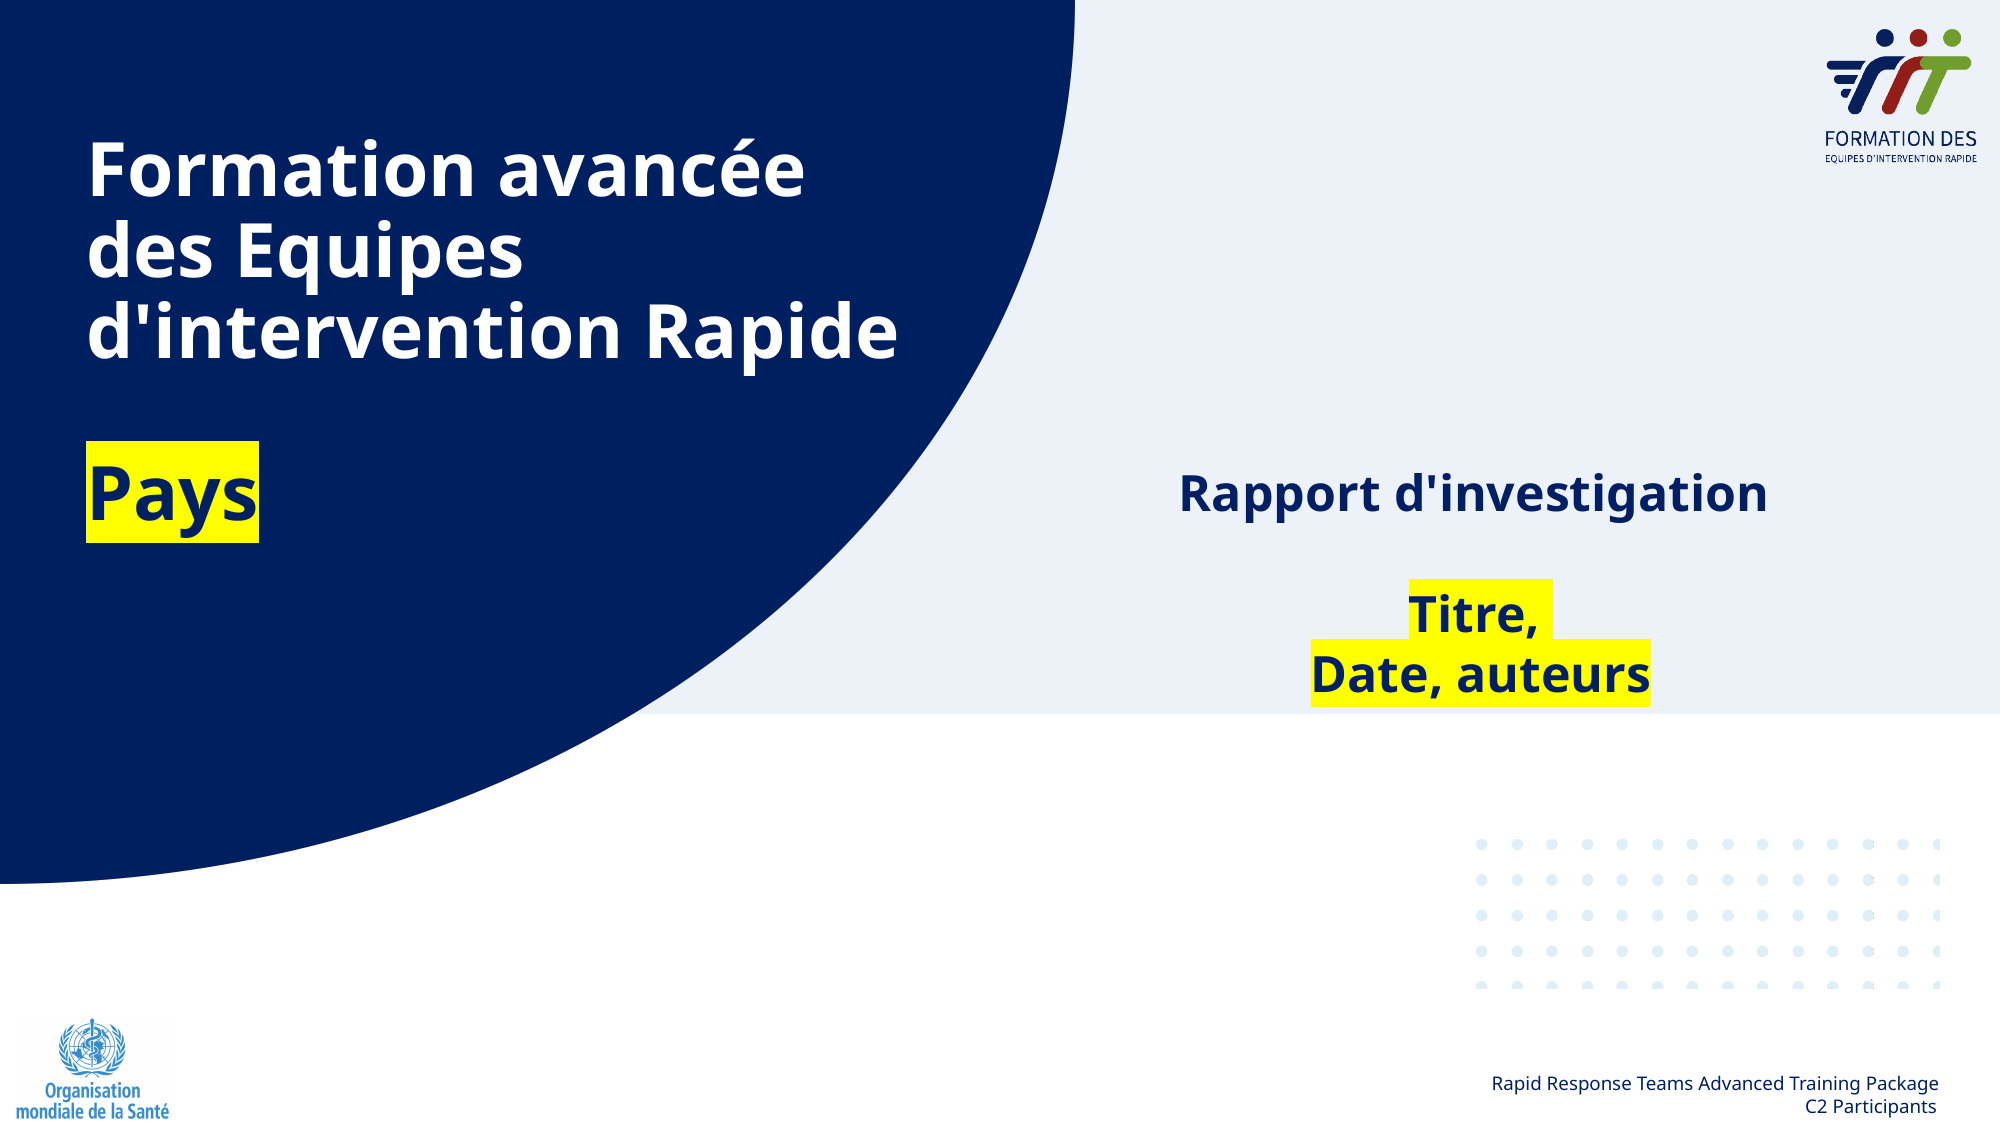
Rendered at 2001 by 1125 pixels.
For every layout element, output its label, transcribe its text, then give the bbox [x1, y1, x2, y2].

picture [0, 0, 1075, 884]
list Rapport d'investigation Titre, Date, auteurs [1039, 460, 1922, 794]
picture [1825, 28, 1977, 164]
title Formation avancée des Equipes d'intervention Rapide Pays [78, 95, 918, 574]
picture [15, 1017, 170, 1120]
picture [1476, 839, 1940, 989]
